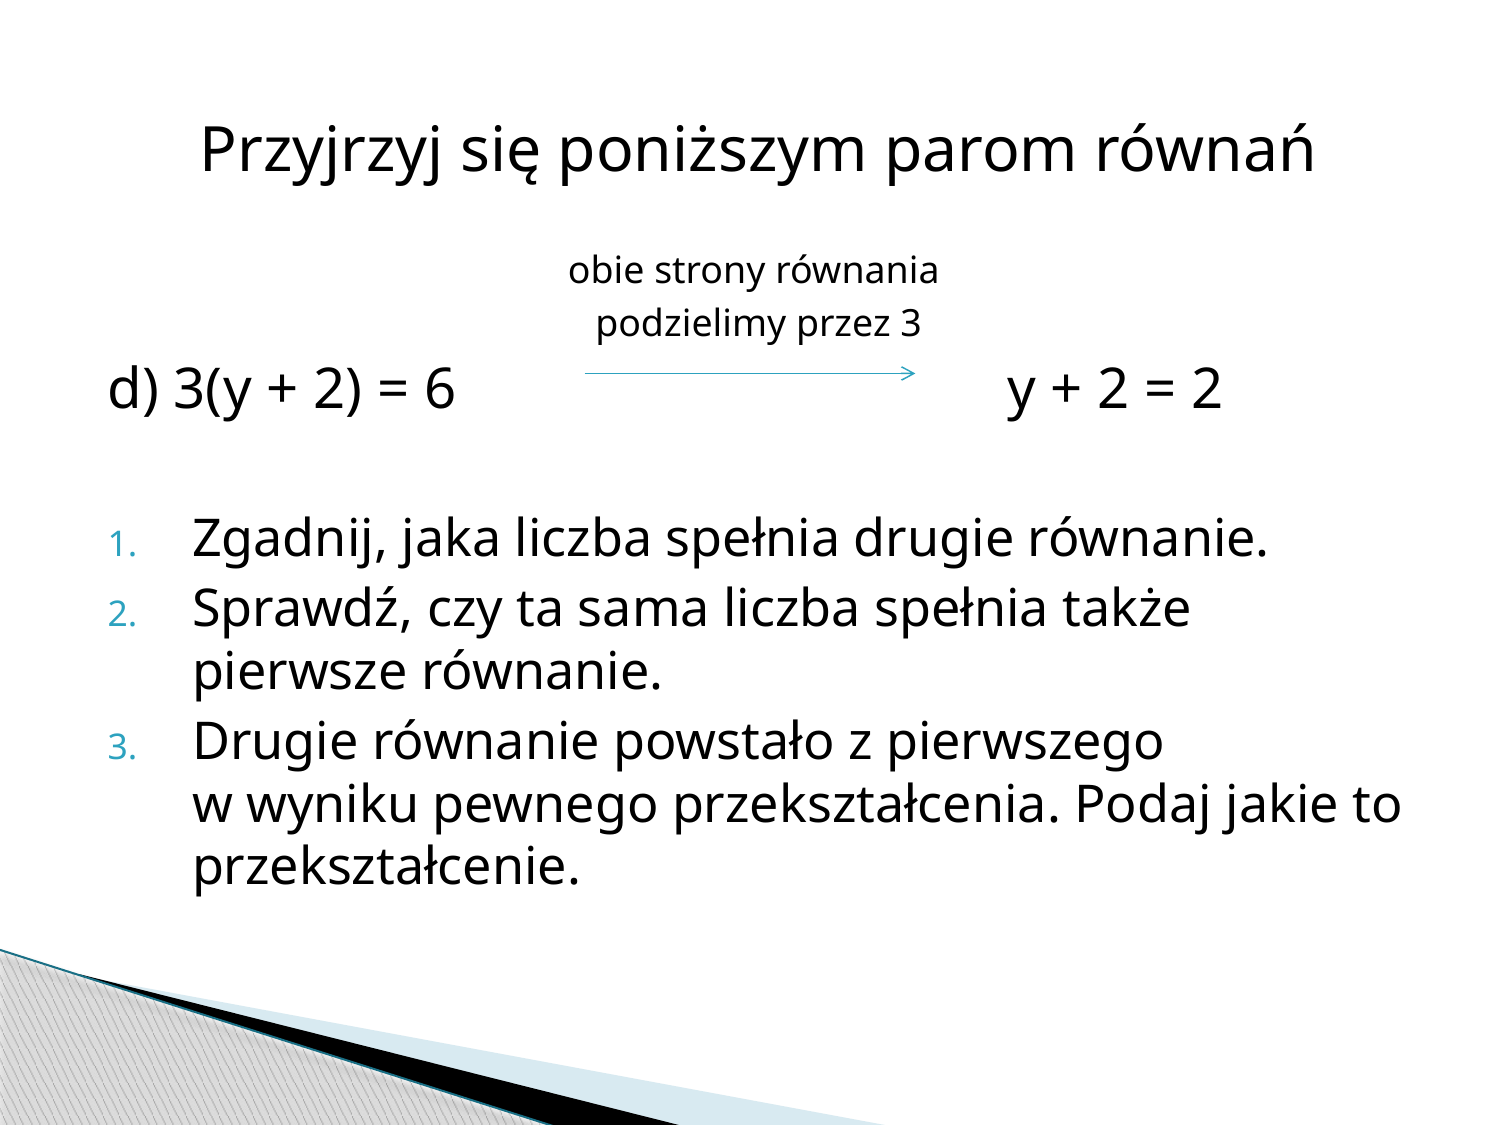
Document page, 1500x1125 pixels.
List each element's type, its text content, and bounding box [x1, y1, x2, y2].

list Przyjrzyj się poniższym parom równań obie strony równania podzielimy przez 3 d) 3(y + 2) = 6 y + 2 = 2 Zgadnij, jaka liczba spełnia drugie równanie. Sprawdź, czy ta sama liczba spełnia także pierwsze równanie. Drugie równanie powstało z pierwszego w wyniku pewnego przekształcenia. Podaj jakie to przekształcenie. [75, 101, 1425, 986]
